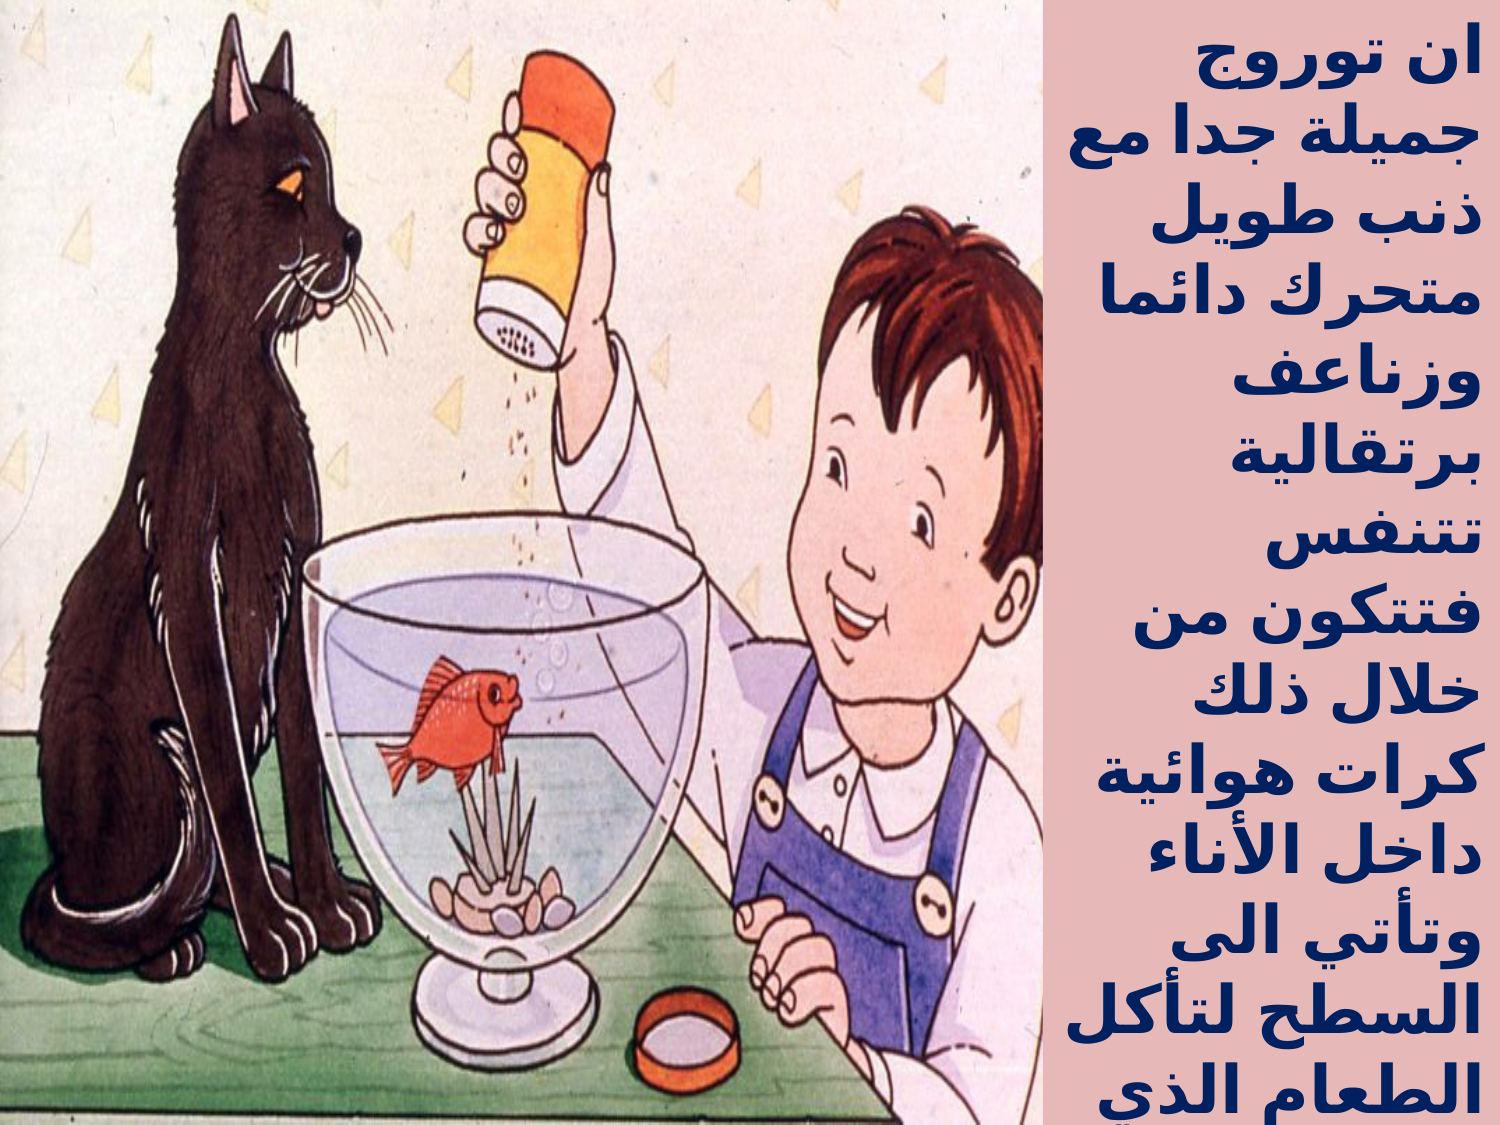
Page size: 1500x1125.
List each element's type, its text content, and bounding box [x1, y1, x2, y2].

text_box ان توروج جميلة جدا مع ذنب طويل متحرك دائما وزناعف برتقالية تتنفس فتتكون من خلال ذلك كرات هوائية داخل الأناء وتأتي الى السطح لتأكل الطعام الذي أقدمه لها ولا أعطيها كثيرا منه لكي لا تصاب بصر الهضم فهي أكولة جدا. [1079, 0, 1500, 1125]
picture [0, 0, 1079, 1125]
